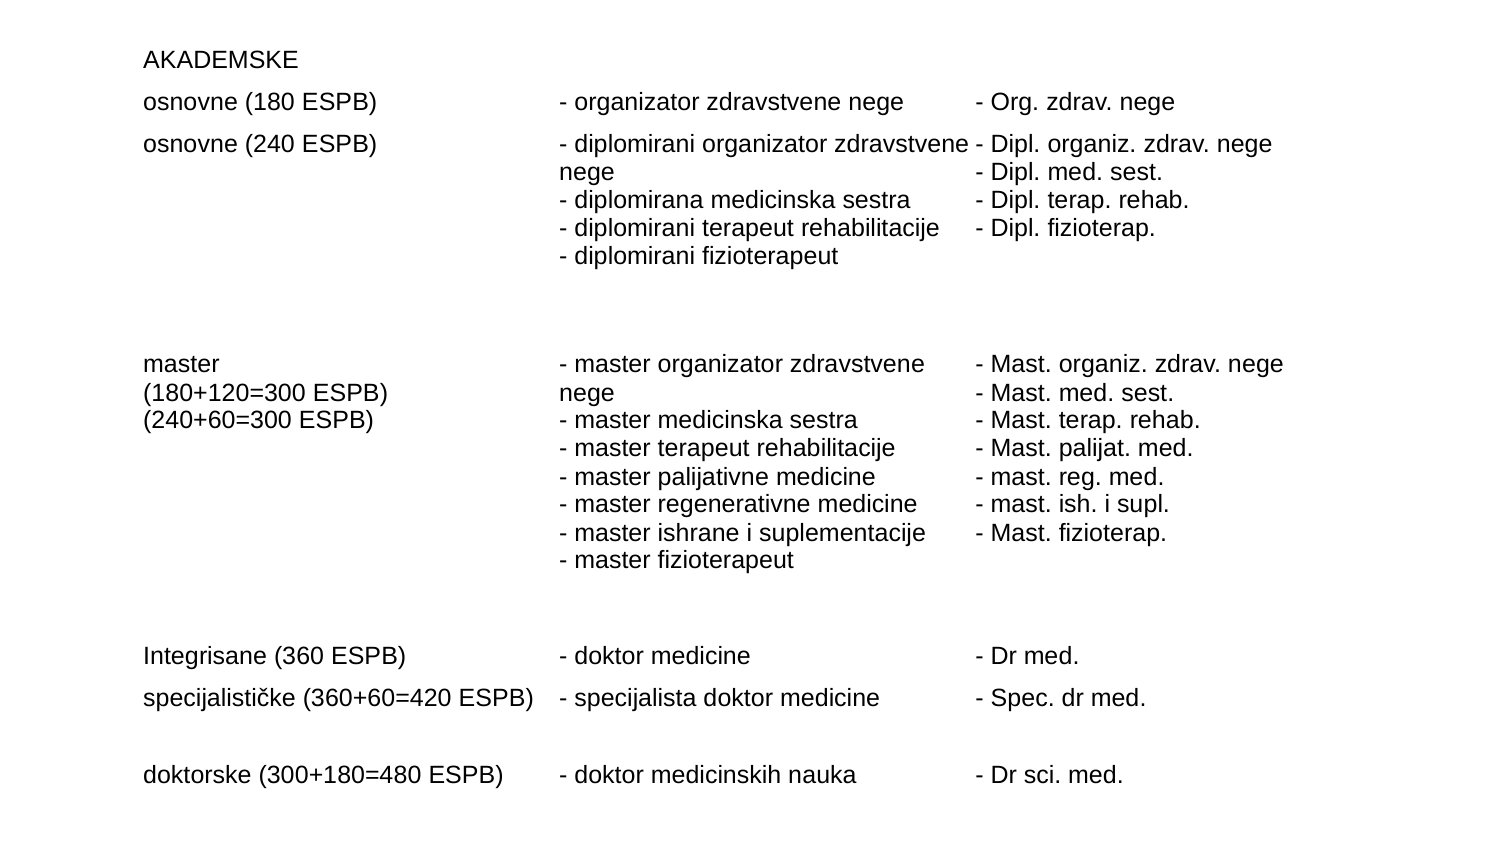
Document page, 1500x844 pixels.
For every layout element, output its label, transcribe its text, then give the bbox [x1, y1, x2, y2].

table_cell - Spec. dr med. [973, 681, 1389, 759]
table_cell - Mast. organiz. zdrav. nege - Mast. med. sest. - Mast. terap. rehab. - Mast. palijat. med. - mast. reg. med. - mast. ish. i supl. - Mast. fizioterap. [973, 348, 1389, 639]
table_cell master (180+120=300 ESPB) (240+60=300 ESPB) [141, 348, 557, 639]
table_cell - Org. zdrav. nege [973, 86, 1389, 127]
table_cell doktorske (300+180=480 ESPB) [141, 759, 557, 801]
table_cell - diplomirani organizator zdravstvene nege - diplomirana medicinska sestra - diplomirani terapeut rehabilitacije - diplomirani fizioterapeut [557, 127, 973, 348]
table_cell - master organizator zdravstvene nege - master medicinska sestra - master terapeut rehabilitacije - master palijativne medicine - master regenerativne medicine - master ishrane i suplementacije - master fizioterapeut [557, 348, 973, 639]
table_cell - organizator zdravstvene nege [557, 86, 973, 127]
table_header AKADEMSKE [141, 44, 1389, 86]
table_cell specijalističke (360+60=420 ESPB) [141, 681, 557, 759]
table_cell - Dr med. [973, 639, 1389, 681]
table_cell - doktor medicinskih nauka [557, 759, 973, 801]
table_cell - specijalista doktor medicine [557, 681, 973, 759]
table_cell osnovne (240 ESPB) [141, 127, 557, 348]
table_cell - Dr sci. med. [973, 759, 1389, 801]
table_cell Integrisane (360 ESPB) [141, 639, 557, 681]
table_cell osnovne (180 ESPB) [141, 86, 557, 127]
table_cell - doktor medicine [557, 639, 973, 681]
table_cell - Dipl. organiz. zdrav. nege - Dipl. med. sest. - Dipl. terap. rehab. - Dipl. fizioterap. [973, 127, 1389, 348]
